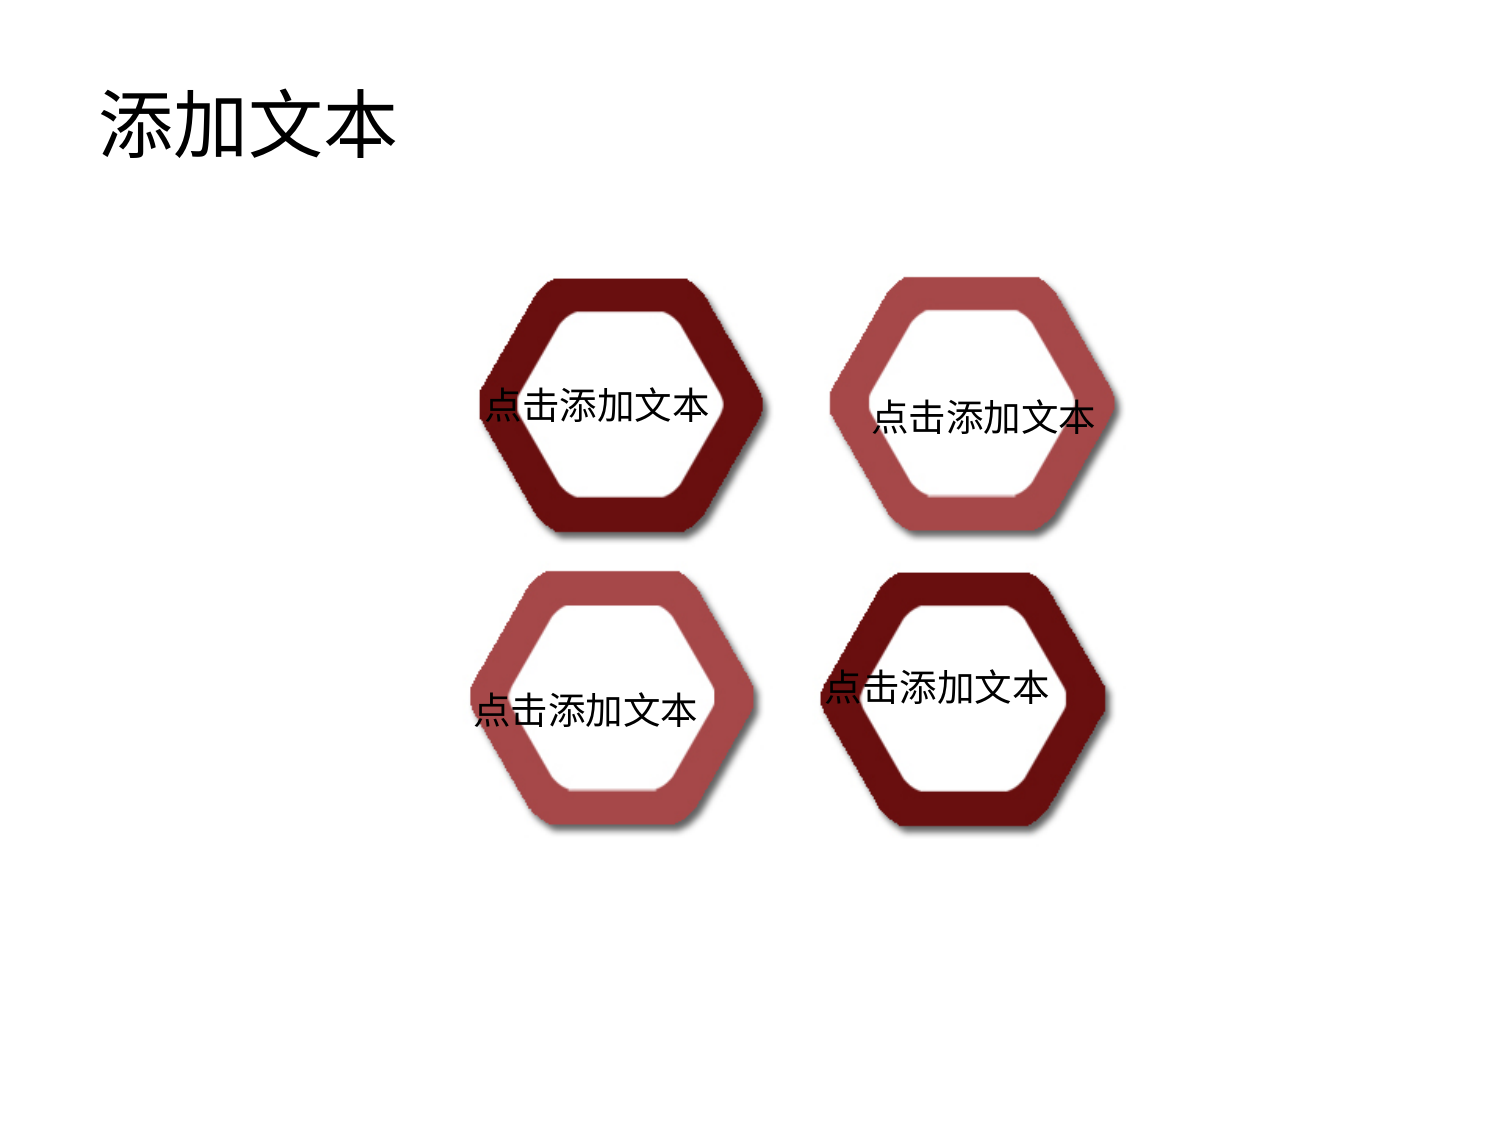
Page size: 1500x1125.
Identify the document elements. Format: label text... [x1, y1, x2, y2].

text_box 点击添加文本 [458, 679, 714, 740]
text_box 点击添加文本 [809, 656, 1065, 716]
text_box 点击添加文本 [470, 374, 725, 435]
picture [0, 0, 1500, 1125]
text_box 点击添加文本 [856, 386, 1112, 447]
text_box 添加文本 [83, 70, 414, 175]
